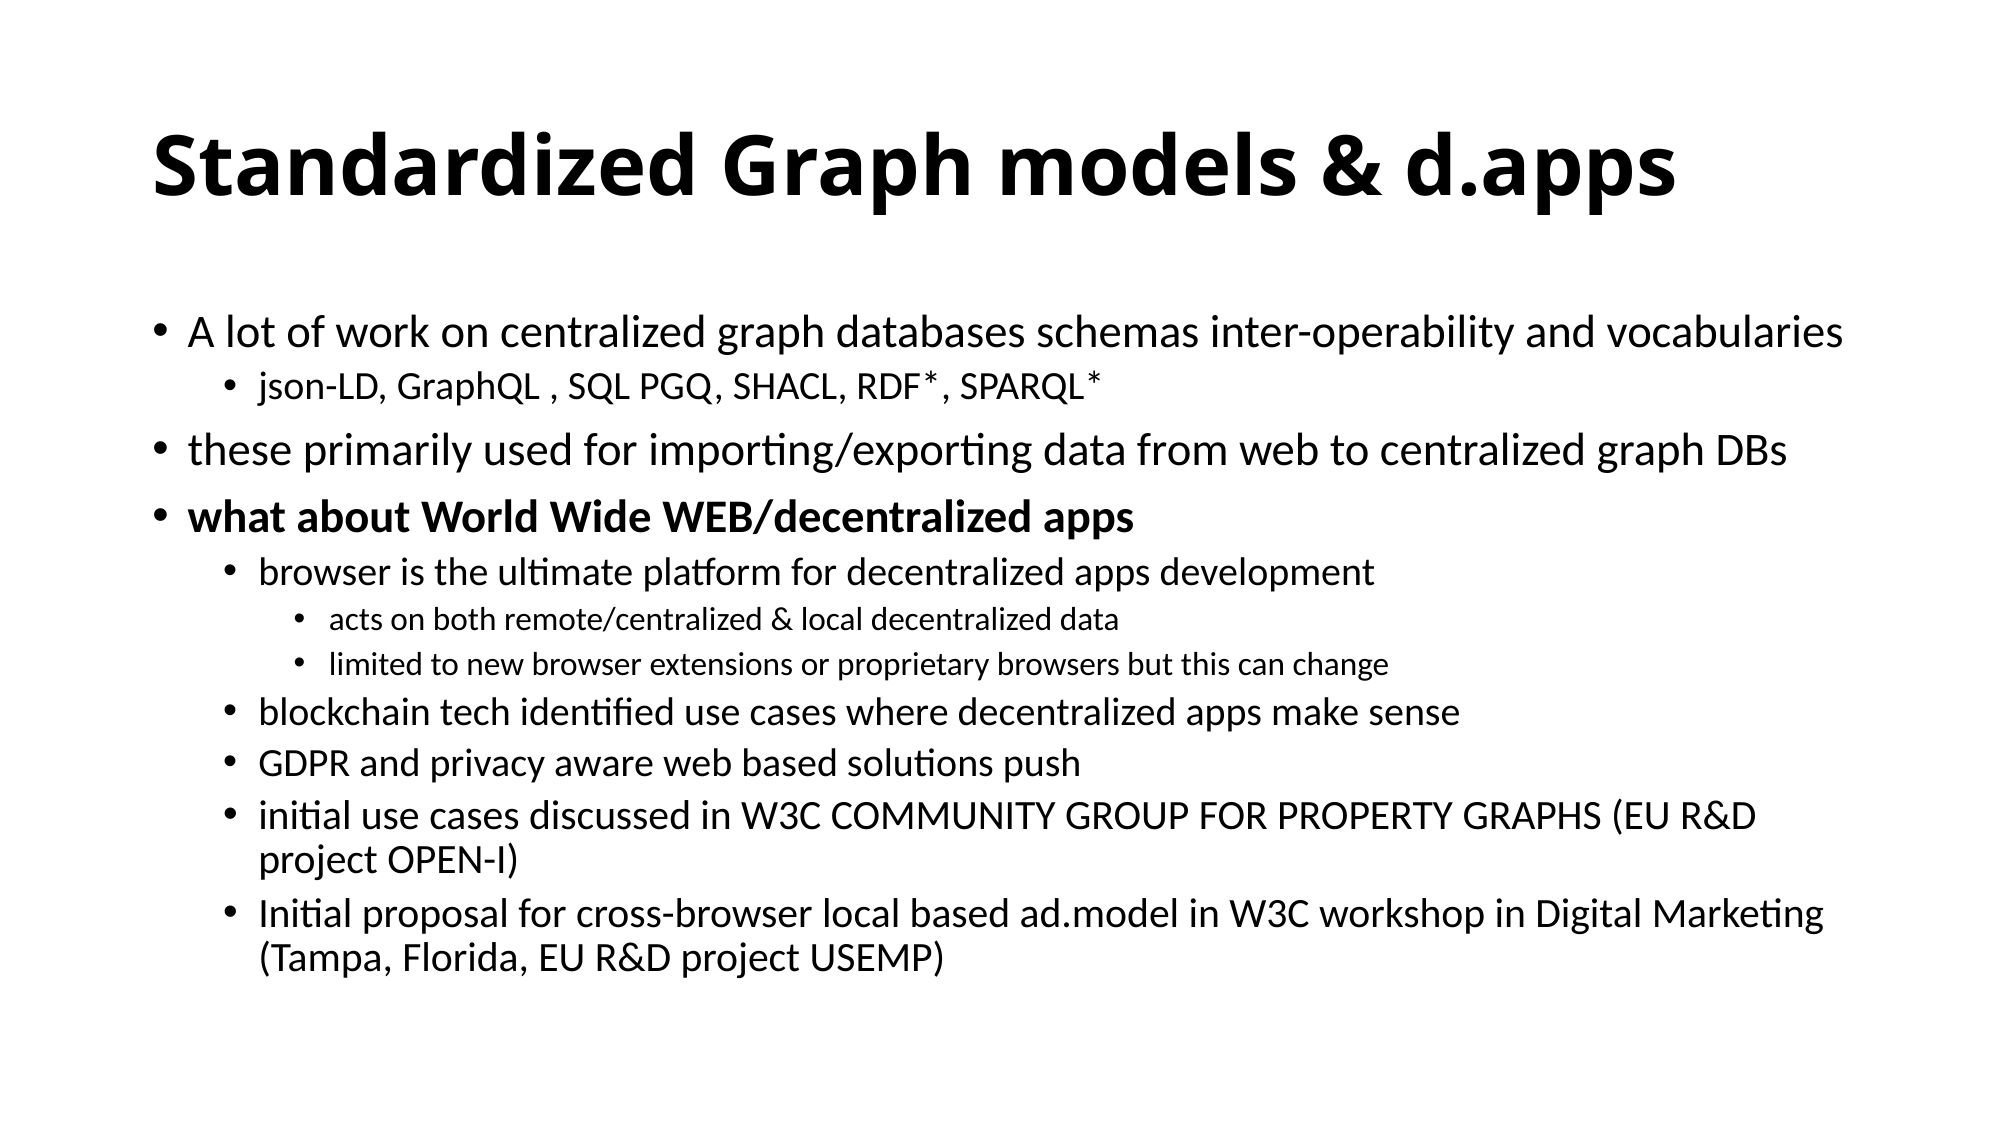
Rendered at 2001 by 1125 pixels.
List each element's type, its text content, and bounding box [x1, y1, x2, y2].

list A lot of work on centralized graph databases schemas inter-operability and vocabularies json-LD, GraphQL , SQL PGQ, SHACL, RDF*, SPARQL* these primarily used for importing/exporting data from web to centralized graph DBs what about World Wide WEB/decentralized apps browser is the ultimate platform for decentralized apps development acts on both remote/centralized & local decentralized data limited to new browser extensions or proprietary browsers but this can change blockchain tech identified use cases where decentralized apps make sense GDPR and privacy aware web based solutions push initial use cases discussed in W3C COMMUNITY GROUP FOR PROPERTY GRAPHS (EU R&D project OPEN-I) Initial proposal for cross-browser local based ad.model in W3C workshop in Digital Marketing (Tampa, Florida, EU R&D project USEMP) [137, 299, 1863, 1014]
title Standardized Graph models & d.apps [137, 59, 1863, 278]
